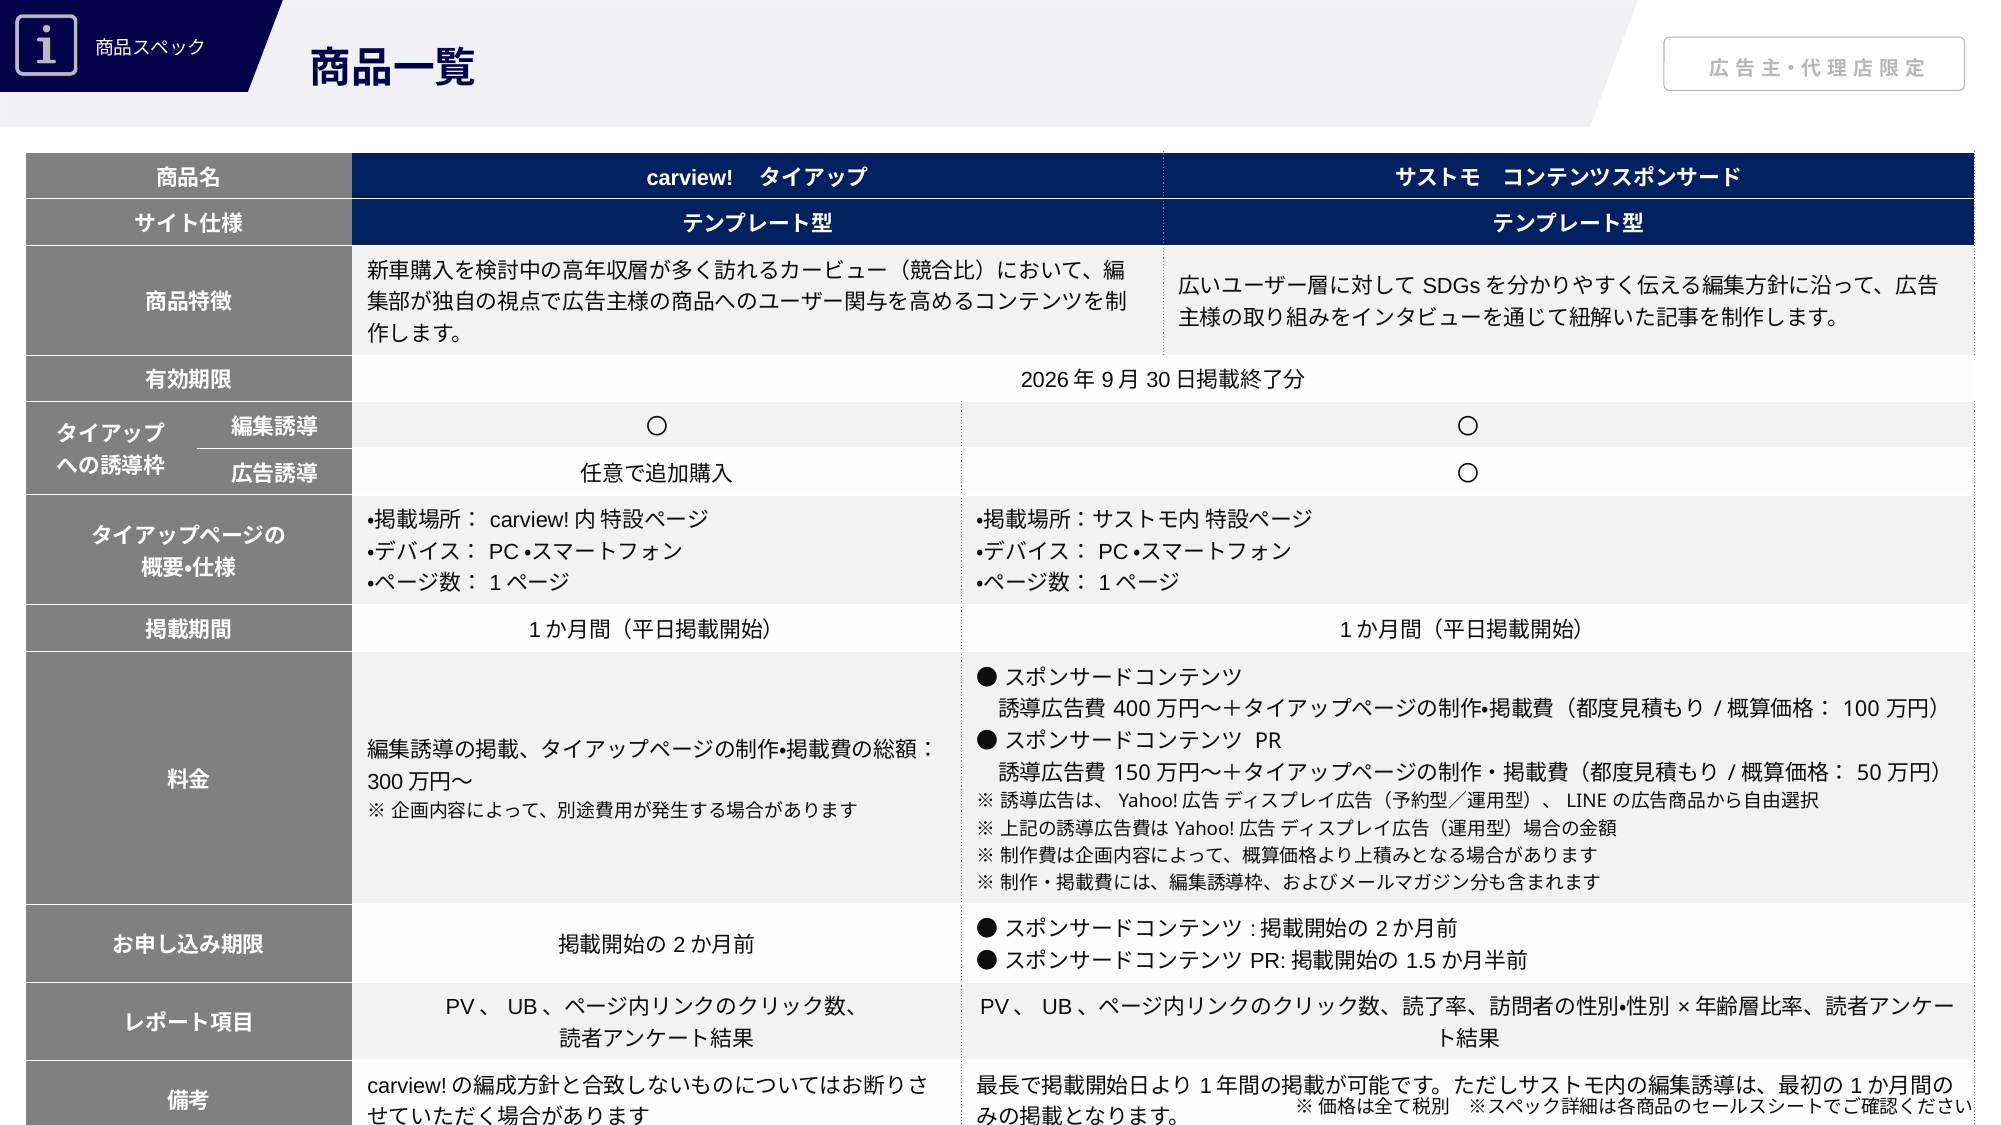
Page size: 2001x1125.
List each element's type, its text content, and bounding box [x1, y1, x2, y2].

table_cell 新車購入を検討中の高年収層が多く訪れるカービュー（競合比）において、編集部が独自の視点で広告主様の商品へのユーザー関与を高めるコンテンツを制作します。 [352, 246, 1163, 355]
table_cell ・掲載場所：サストモ内 特設ページ ・デバイス：PC・スマートフォン ・ページ数：1ページ [961, 496, 1974, 604]
table_cell テンプレート型 [352, 199, 1163, 245]
table_cell 1か月間（平日掲載開始） [961, 605, 1974, 650]
table_header サストモ コンテンツスポンサード [1163, 153, 1974, 198]
table_cell レポート項目 [26, 983, 352, 1060]
table_cell お申し込み期限 [26, 905, 352, 982]
table_cell 掲載期間 [26, 605, 352, 651]
table_cell 広いユーザー層に対してSDGsを分かりやすく伝える編集方針に沿って、広告主様の取り組みをインタビューを通じて紐解いた記事を制作します。 [1163, 246, 1974, 355]
table_cell 掲載開始の2か月前 [352, 905, 961, 981]
table_cell テンプレート型 [1163, 199, 1974, 245]
table_cell 広告誘導 [197, 449, 352, 494]
table_cell 編集誘導の掲載、タイアップページの制作・掲載費の総額：300万円〜 ※企画内容によって、別途費用が発生する場合があります [352, 652, 961, 903]
table_cell 任意で追加購入 [352, 449, 961, 494]
table_cell 〇 [352, 402, 961, 447]
table_cell carview!の編成方針と合致しないものについてはお断りさせていただく場合があります [352, 1061, 961, 1125]
text_box ※価格は全て税別 ※スペック詳細は各商品のセールスシートでご確認ください [1280, 1087, 1989, 1125]
table_cell ●スポンサードコンテンツ 誘導広告費400万円～＋タイアップページの制作・掲載費（都度見積もり/概算価格：100万円） ●スポンサードコンテンツ PR 誘導広告費150万円～＋タイアップページの制作・掲載費（都度見積もり/概算価格：50万円） ※誘導広告は、Yahoo!広告 ディスプレイ広告（予約型／運用型）、LINEの広告商品から自由選択 ※上記の誘導広告費はYahoo!広告 ディスプレイ広告（運用型）場合の金額 ※制作費は企画内容によって、概算価格より上積みとなる場合があります ※制作・掲載費には、編集誘導枠、およびメールマガジン分も含まれます [961, 652, 1974, 903]
table_cell ・掲載場所：carview!内 特設ページ ・デバイス：PC・スマートフォン ・ページ数：1ページ [352, 496, 961, 604]
table_cell PV、UB、ページ内リンクのクリック数、 読者アンケート結果 [352, 983, 961, 1059]
table_cell タイアップページの 概要・仕様 [26, 495, 352, 604]
table_cell タイアップ への誘導枠 [26, 402, 197, 494]
table_cell 最長で掲載開始日より1年間の掲載が可能です。ただしサストモ内の編集誘導は、最初の1か月間のみの掲載となります。 [961, 1061, 1974, 1125]
table_header carview! タイアップ [352, 153, 1163, 198]
table_header 商品名 [26, 153, 352, 198]
table_cell 〇 [961, 402, 1974, 447]
table_cell 2026年9月30日掲載終了分 [352, 356, 1974, 401]
table_cell 1か月間（平日掲載開始） [352, 605, 961, 650]
table_cell 備考 [26, 1061, 352, 1125]
table_cell 〇 [961, 449, 1974, 494]
list 商品一覧 [309, 41, 1645, 97]
table_cell ●スポンサードコンテンツ:掲載開始の2か月前 ●スポンサードコンテンツPR:掲載開始の1.5か月半前 [961, 905, 1974, 981]
table_cell 編集誘導 [197, 402, 352, 448]
table_cell PV、UB、ページ内リンクのクリック数、読了率、訪問者の性別・性別×年齢層比率、読者アンケート結果 [961, 983, 1974, 1059]
table_cell 料金 [26, 652, 352, 904]
table_cell サイト仕様 [26, 199, 352, 245]
table_cell 有効期限 [26, 356, 352, 401]
table_cell 商品特徴 [26, 246, 352, 355]
